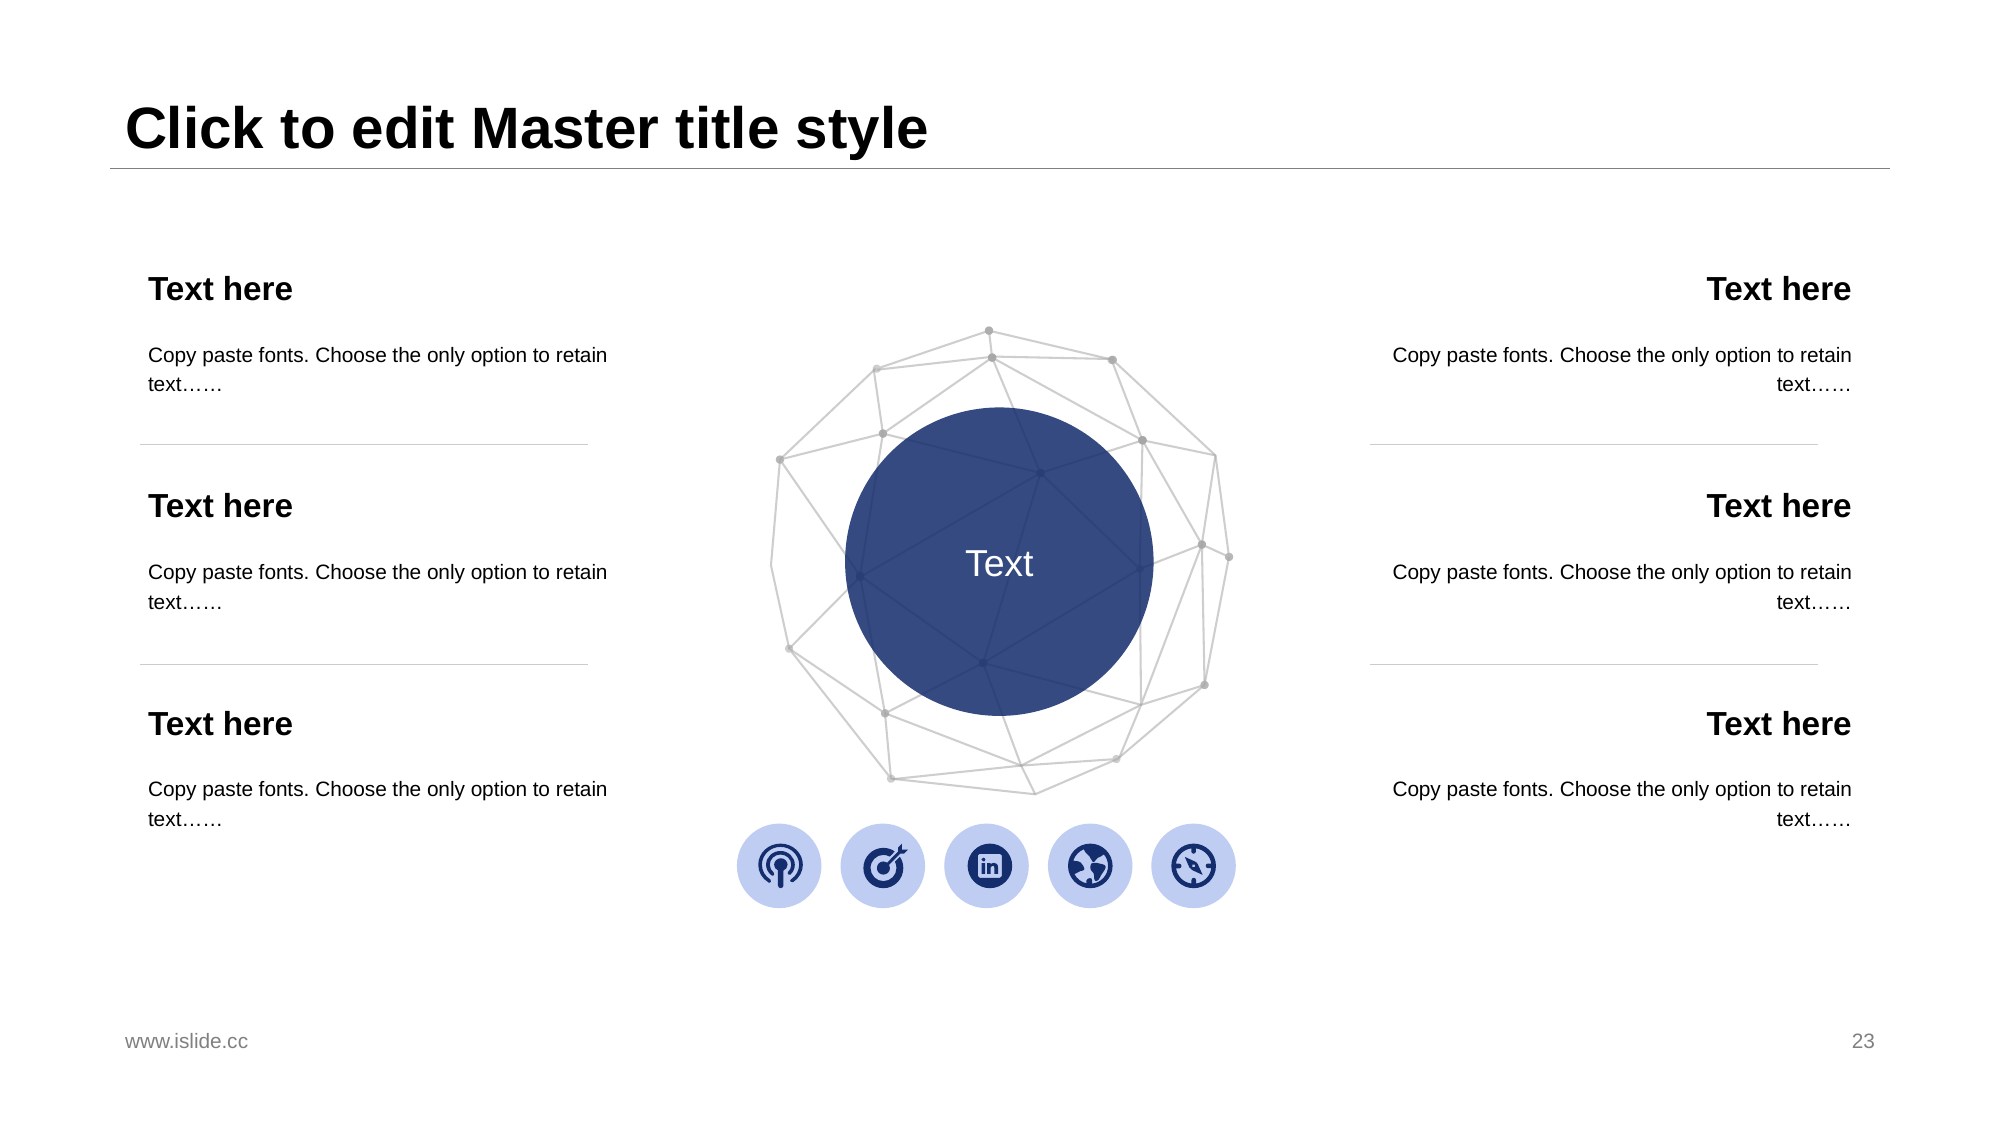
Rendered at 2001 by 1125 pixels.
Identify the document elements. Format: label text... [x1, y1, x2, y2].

slide_number 23 [1412, 1023, 1890, 1058]
footer www.islide.cc [109, 1023, 790, 1058]
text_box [133, 245, 1867, 909]
title Click to edit Master title style [109, 0, 1890, 169]
